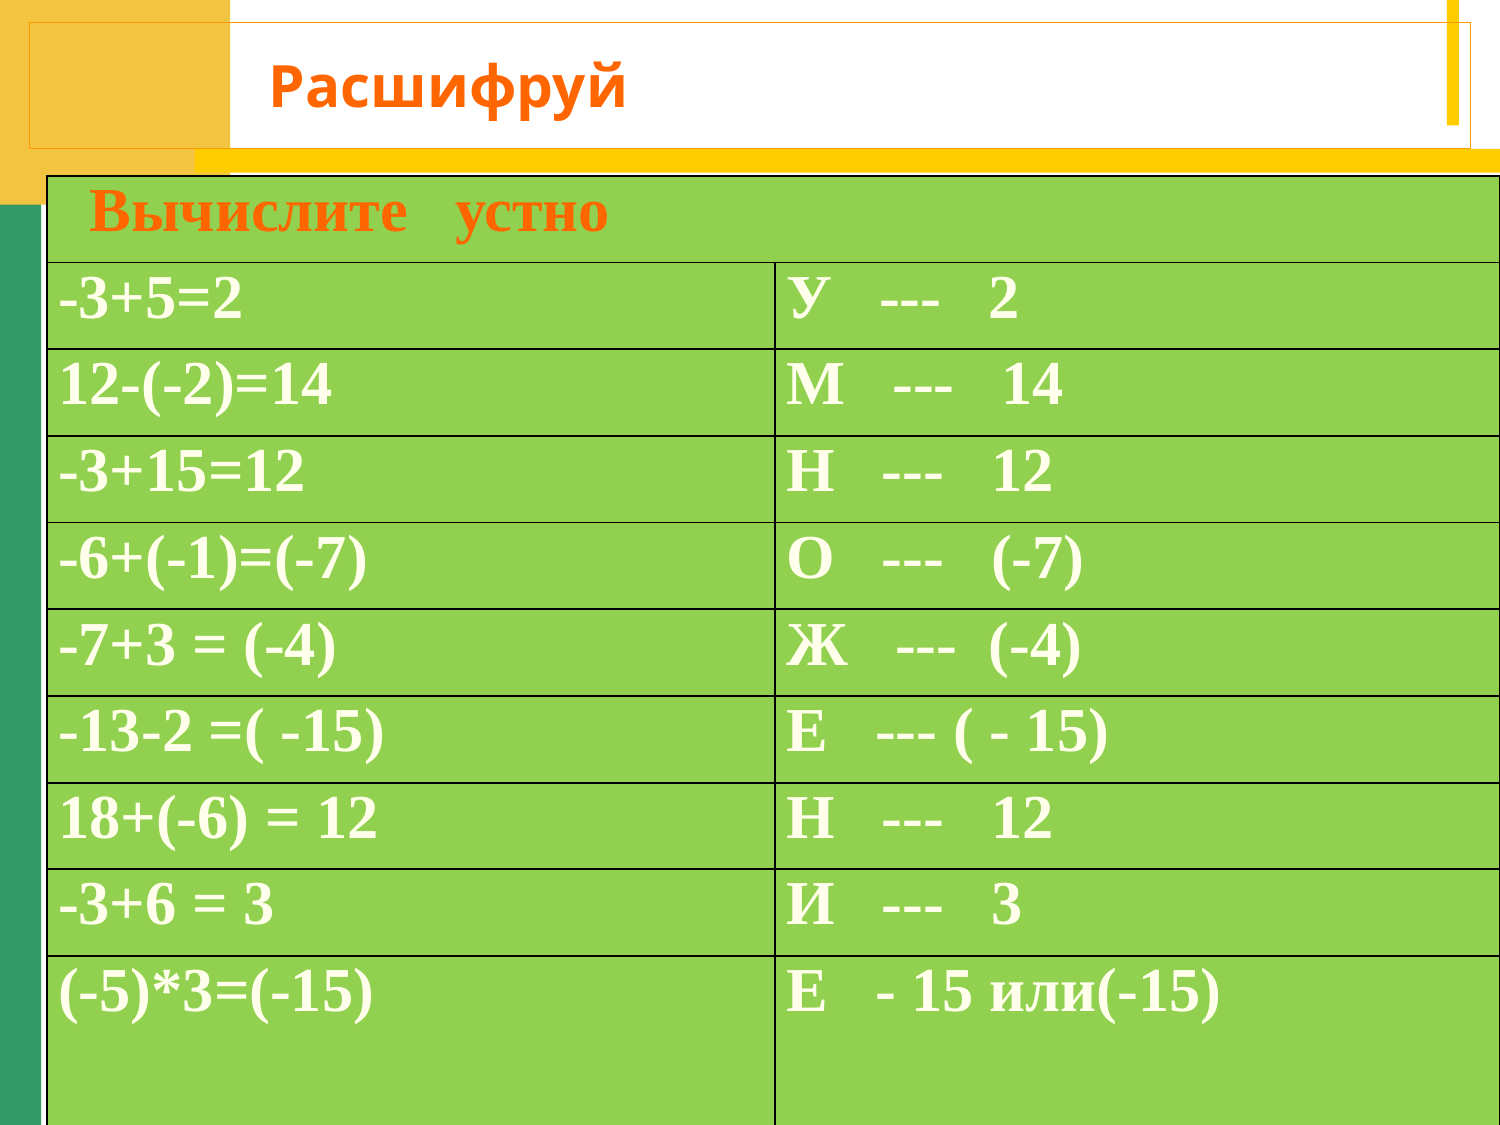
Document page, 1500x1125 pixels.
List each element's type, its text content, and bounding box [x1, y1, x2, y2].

table_cell -6+(-1)=(-7) [48, 523, 774, 608]
table_cell -7+3 = (-4) [48, 610, 774, 695]
table_cell -13-2 =( -15) [48, 697, 774, 782]
title Расшифруй [253, 38, 1473, 131]
table_cell 18+(-6) = 12 [48, 784, 774, 868]
table_cell Е - 15 или(-15) [776, 957, 1499, 1125]
table_cell М --- 14 [776, 350, 1499, 435]
table_cell Е --- ( - 15) [776, 697, 1499, 782]
table_cell -3+15=12 [48, 437, 774, 522]
table_cell О --- (-7) [776, 523, 1499, 608]
table_cell Н --- 12 [776, 437, 1499, 522]
table_header Вычислите устно [48, 177, 1499, 262]
table_cell Н --- 12 [776, 784, 1499, 868]
table_cell -3+5=2 [48, 263, 774, 348]
table_cell Ж --- (-4) [776, 610, 1499, 695]
table_cell -3+6 = 3 [48, 870, 774, 955]
table_cell 12-(-2)=14 [48, 350, 774, 435]
table_cell У --- 2 [776, 263, 1499, 348]
table_cell И --- 3 [776, 870, 1499, 955]
table_cell (-5)*3=(-15) [48, 957, 774, 1125]
